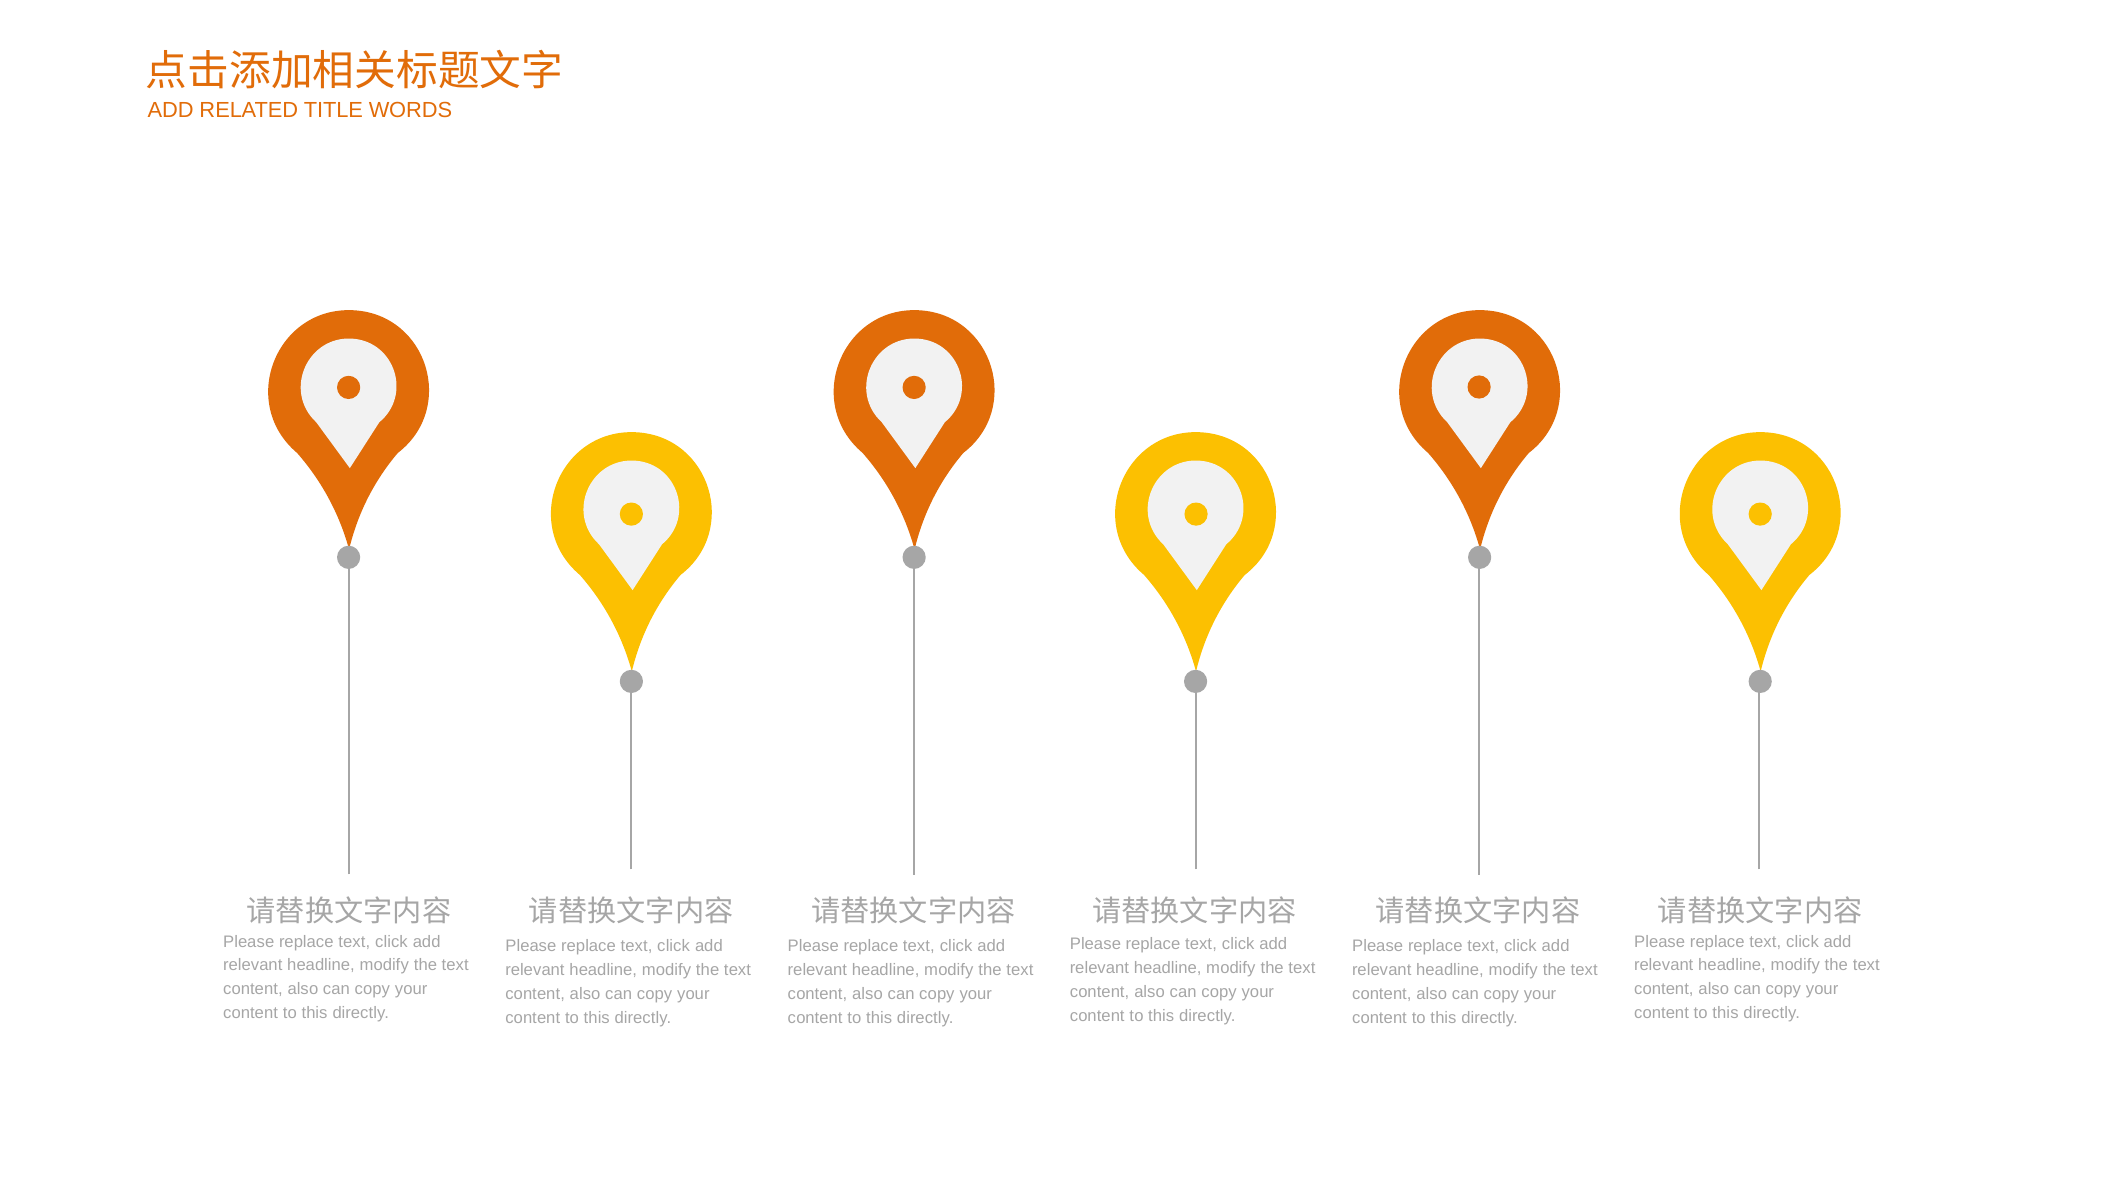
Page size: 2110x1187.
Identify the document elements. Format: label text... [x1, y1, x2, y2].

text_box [505, 432, 758, 1027]
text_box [1351, 310, 1604, 1027]
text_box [1069, 432, 1322, 1024]
text_box ADD RELATED TITLE WORDS [147, 96, 453, 123]
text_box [787, 310, 1040, 1027]
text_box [223, 310, 475, 1022]
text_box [1634, 432, 1887, 1022]
text_box 点击添加相关标题文字 [145, 43, 564, 95]
